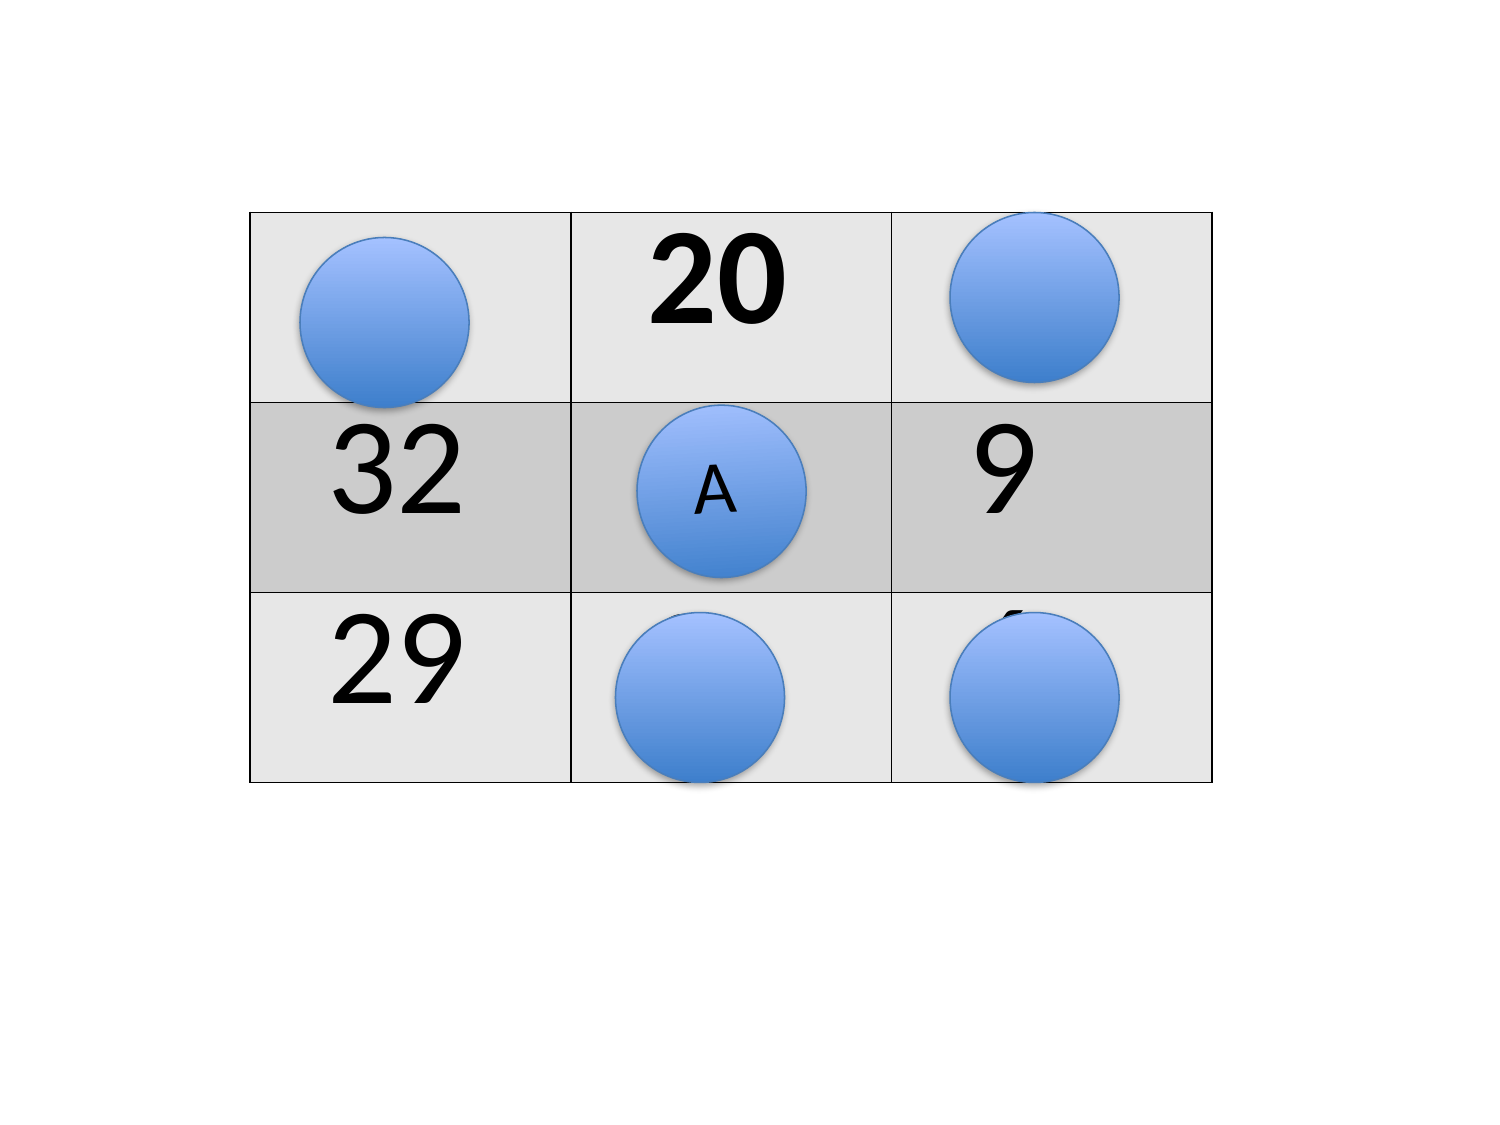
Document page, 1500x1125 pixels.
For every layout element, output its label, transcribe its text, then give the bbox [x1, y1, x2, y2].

text_box [614, 611, 786, 784]
text_box [949, 611, 1120, 784]
table_header 23 [892, 213, 1211, 402]
text_box [299, 236, 470, 409]
text_box [949, 211, 1120, 384]
table_header - [251, 213, 570, 402]
table_cell 9 [892, 403, 1211, 592]
table_cell 6 [892, 593, 1211, 782]
table_cell 12 [572, 403, 891, 592]
table_cell 32 [251, 403, 570, 592]
table_header 20 [572, 213, 891, 402]
table_cell 9 [572, 593, 891, 782]
table_cell 29 [251, 593, 570, 782]
text_box A [636, 404, 807, 579]
